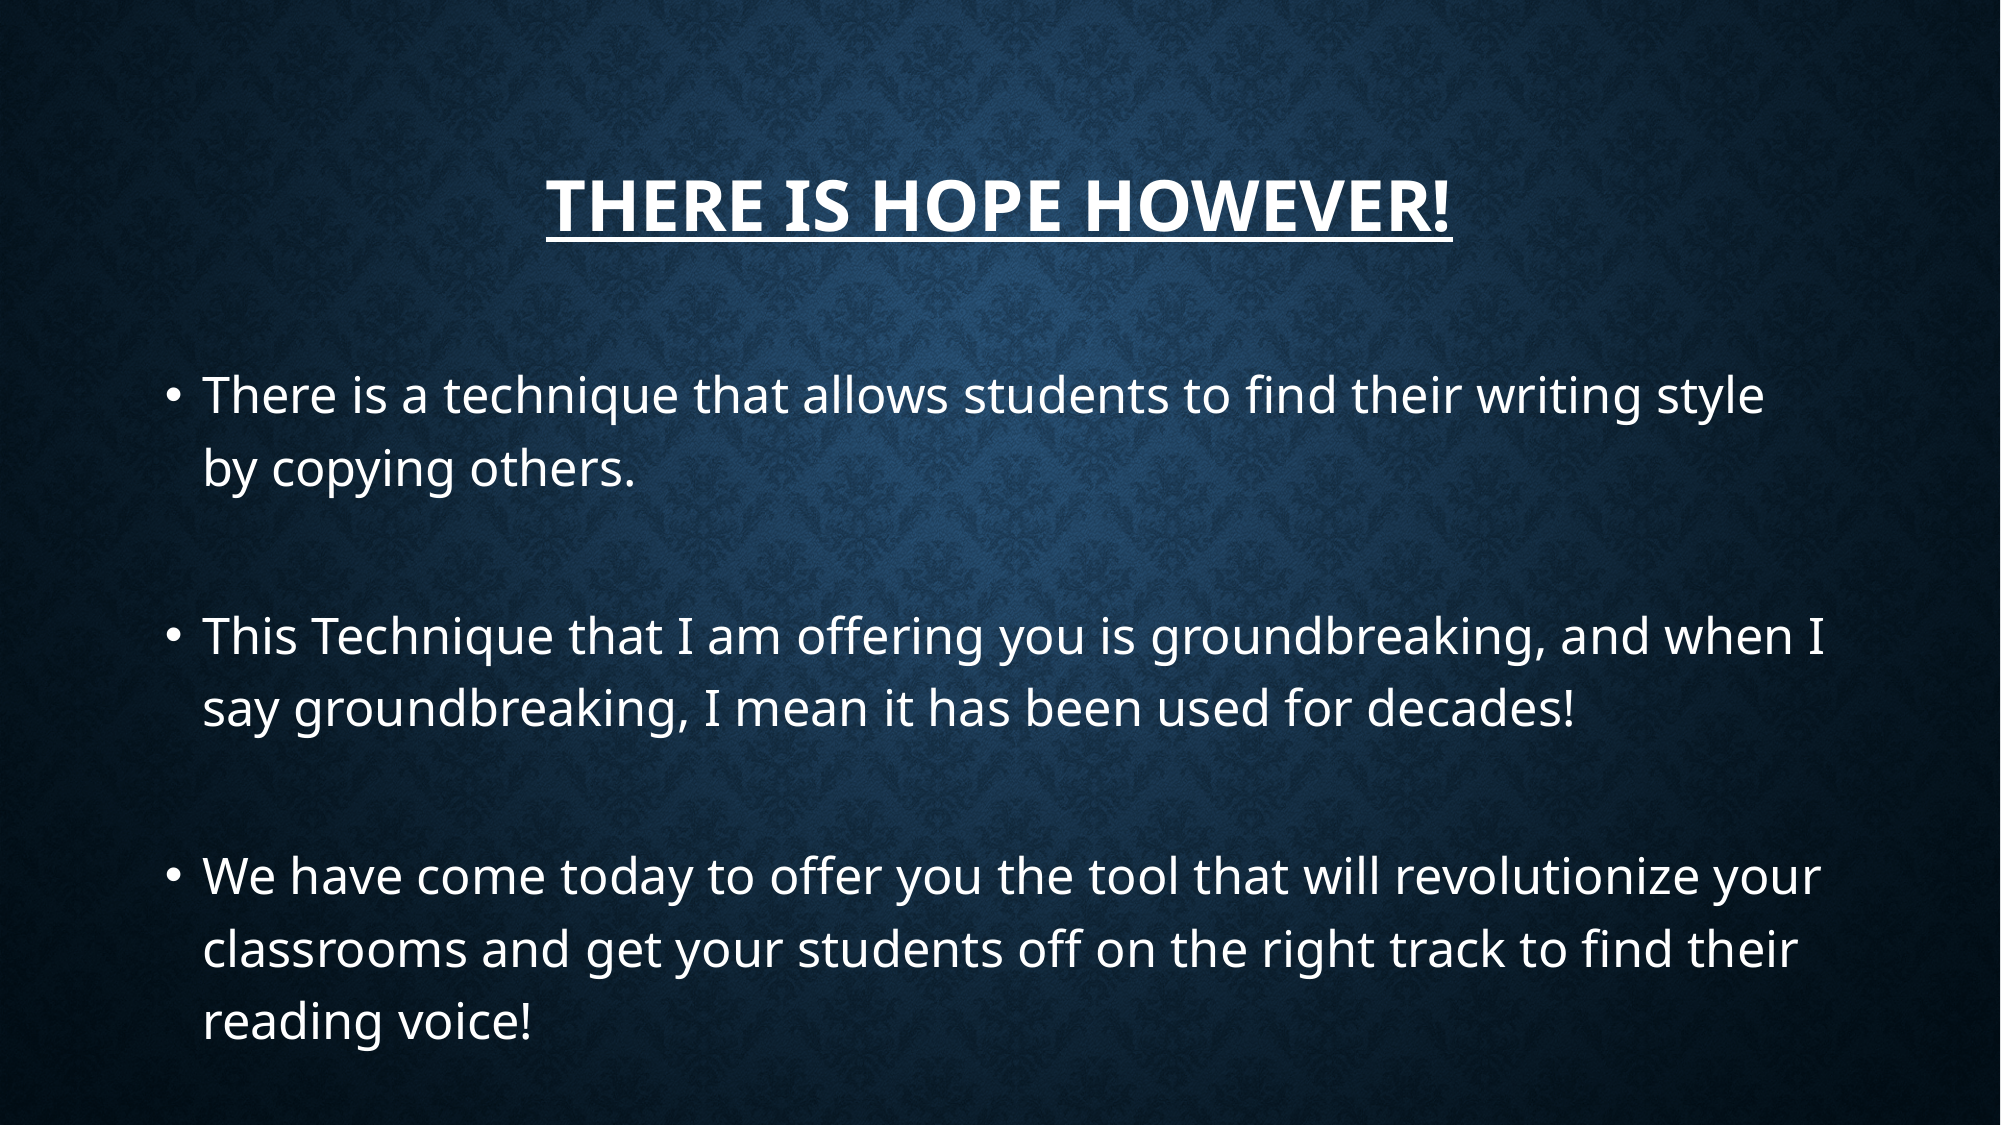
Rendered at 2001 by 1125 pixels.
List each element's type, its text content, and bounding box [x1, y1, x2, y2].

title THERE IS HOPE HOWEVER! [149, 99, 1849, 318]
list There is a technique that allows students to find their writing style by copying others. This Technique that I am offering you is groundbreaking, and when I say groundbreaking, I mean it has been used for decades! We have come today to offer you the tool that will revolutionize your classrooms and get your students off on the right track to find their reading voice! [149, 343, 1849, 1067]
